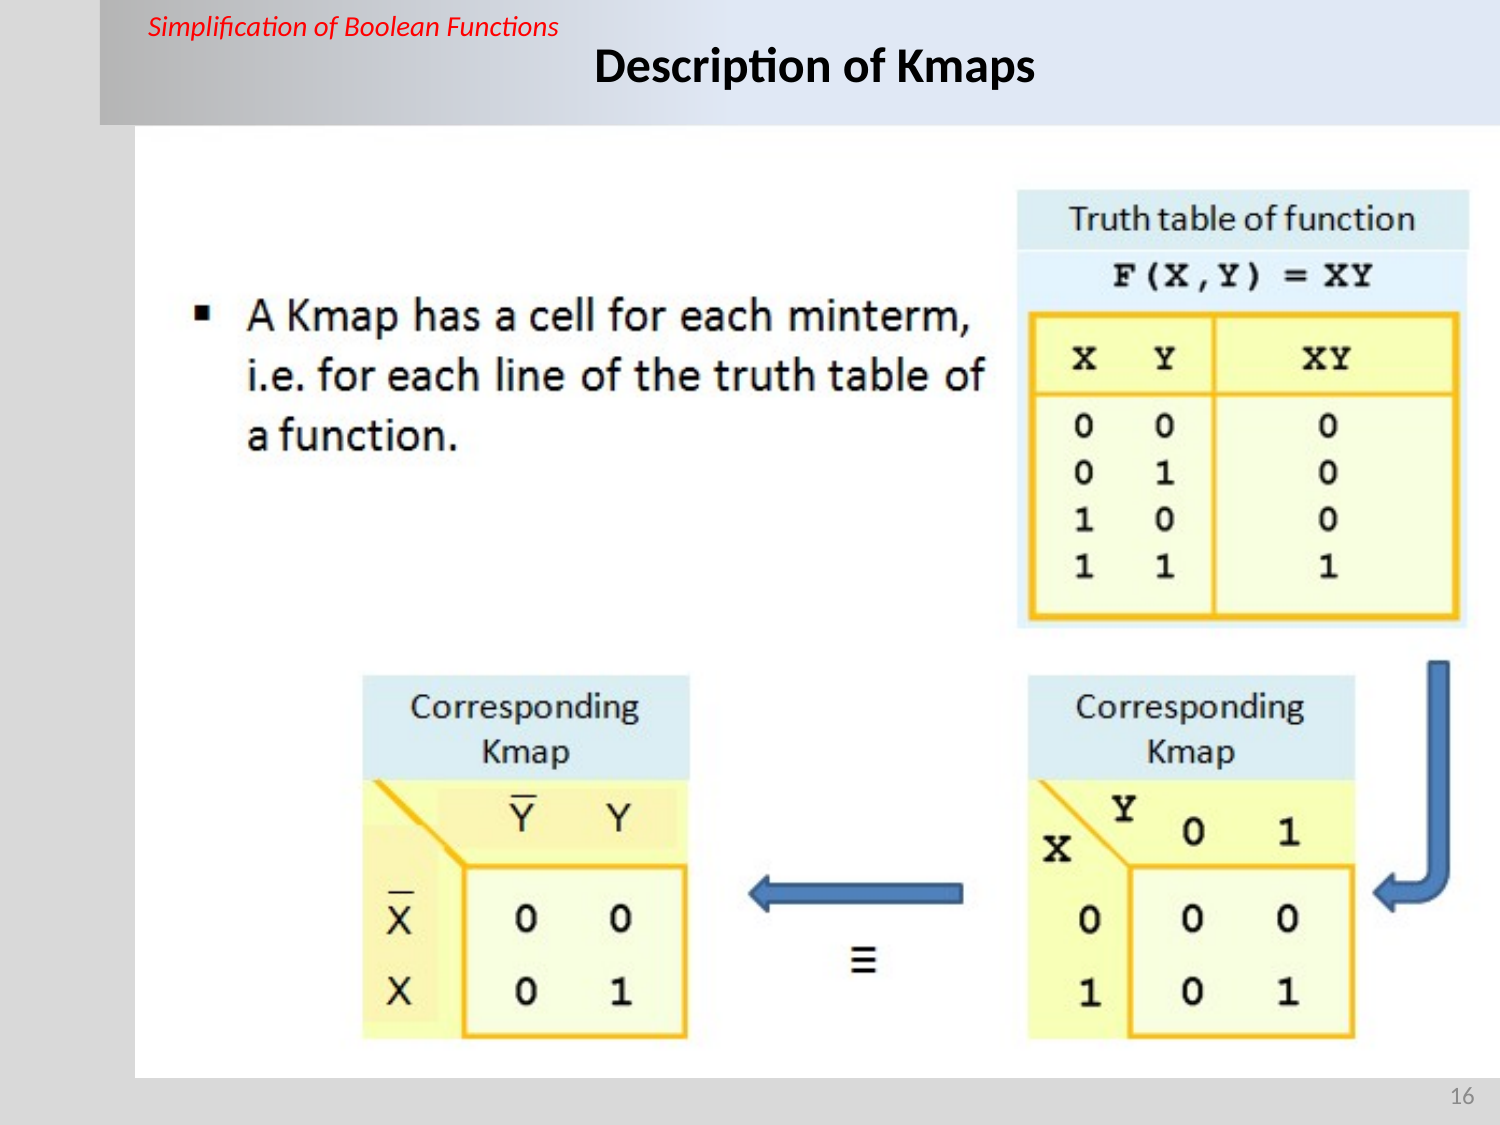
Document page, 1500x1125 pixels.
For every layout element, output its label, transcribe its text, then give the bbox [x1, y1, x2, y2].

picture [134, 124, 1500, 1079]
text_box Simplification of Boolean Functions [133, 0, 623, 50]
title Description of Kmaps [195, 0, 1444, 121]
